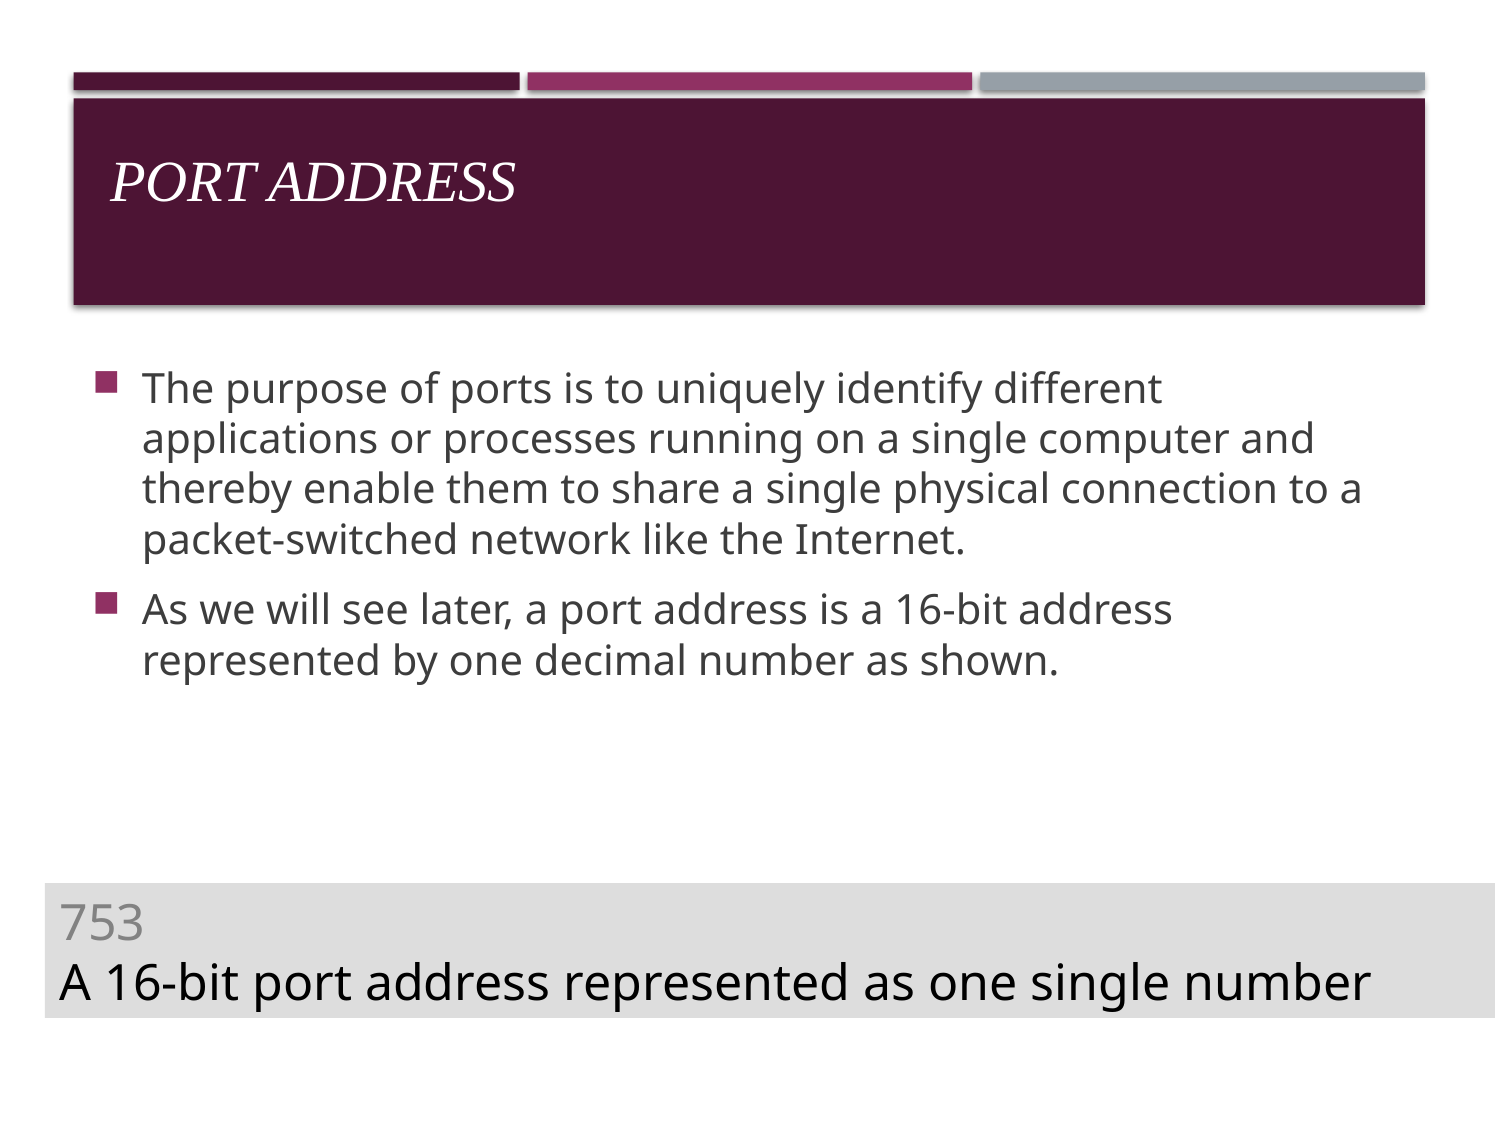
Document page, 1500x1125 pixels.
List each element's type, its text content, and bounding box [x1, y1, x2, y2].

list The purpose of ports is to uniquely identify different applications or processes running on a single computer and thereby enable them to share a single physical connection to a packet-switched network like the Internet. As we will see later, a port address is a 16-bit address represented by one decimal number as shown. [76, 295, 1388, 883]
text_box 753 A 16-bit port address represented as one single number [44, 883, 1495, 1018]
title Port address [95, 112, 1406, 291]
